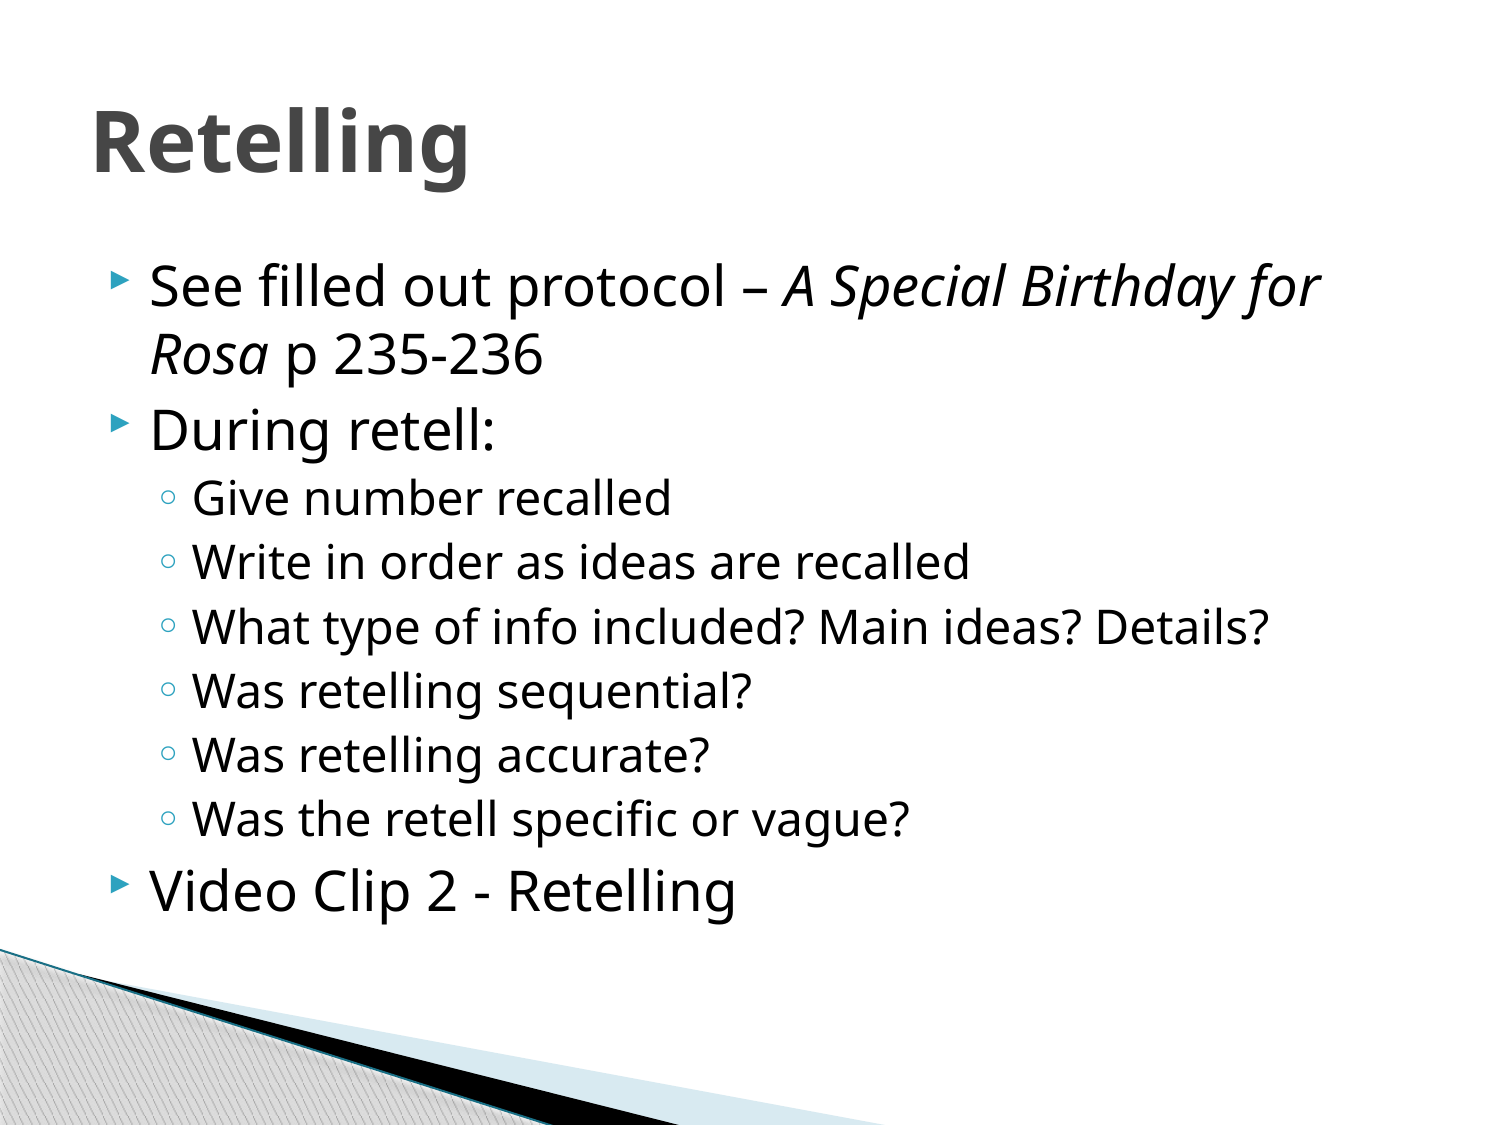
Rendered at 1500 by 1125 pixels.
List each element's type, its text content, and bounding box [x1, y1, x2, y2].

title Retelling [75, 45, 1425, 233]
list See filled out protocol – A Special Birthday for Rosa p 235-236 During retell: Give number recalled Write in order as ideas are recalled What type of info included? Main ideas? Details? Was retelling sequential? Was retelling accurate? Was the retell specific or vague? Video Clip 2 - Retelling [75, 243, 1425, 986]
